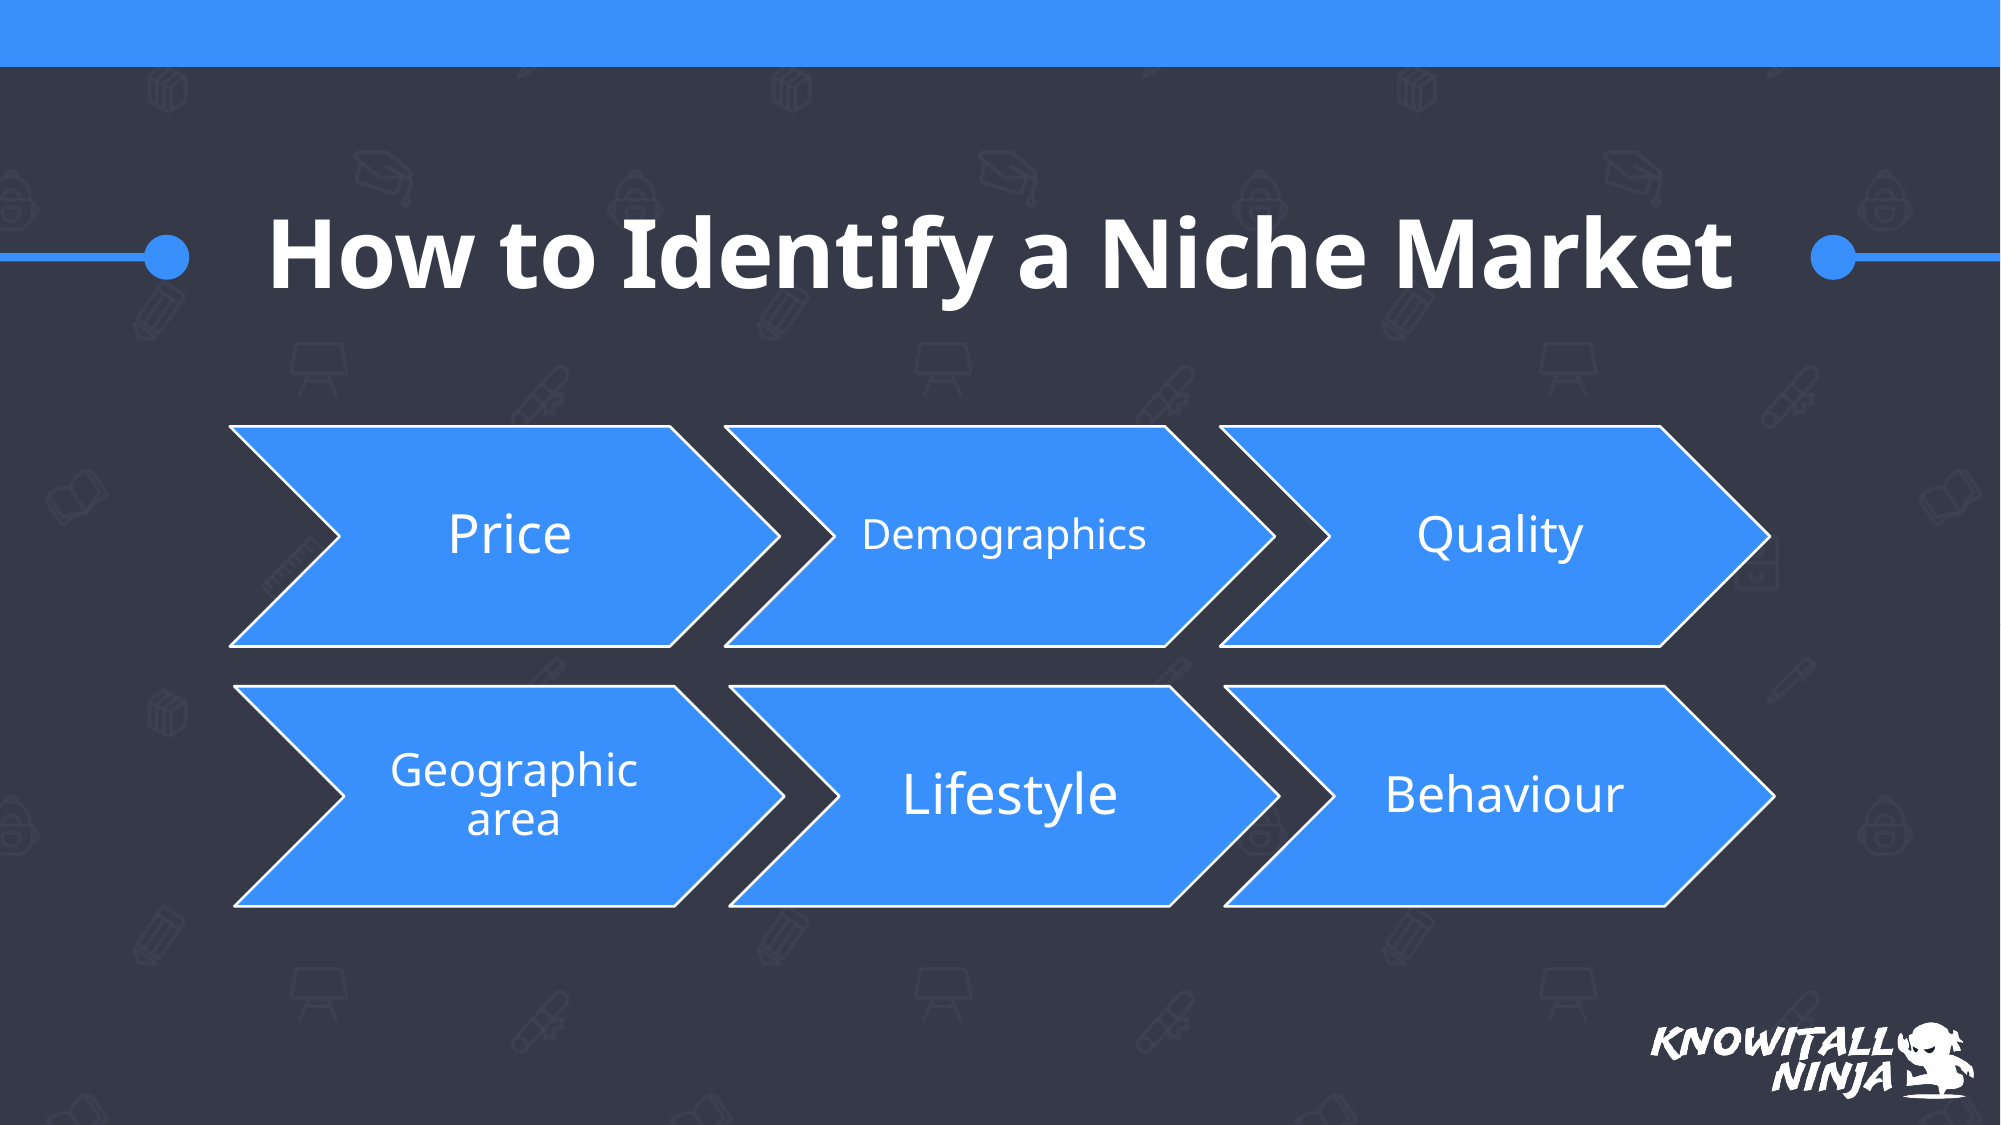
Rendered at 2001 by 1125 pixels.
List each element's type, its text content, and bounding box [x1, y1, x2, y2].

picture [0, 0, 2001, 1125]
title How to Identify a Niche Market [180, 140, 1821, 379]
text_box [233, 656, 1776, 937]
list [228, 396, 1772, 677]
